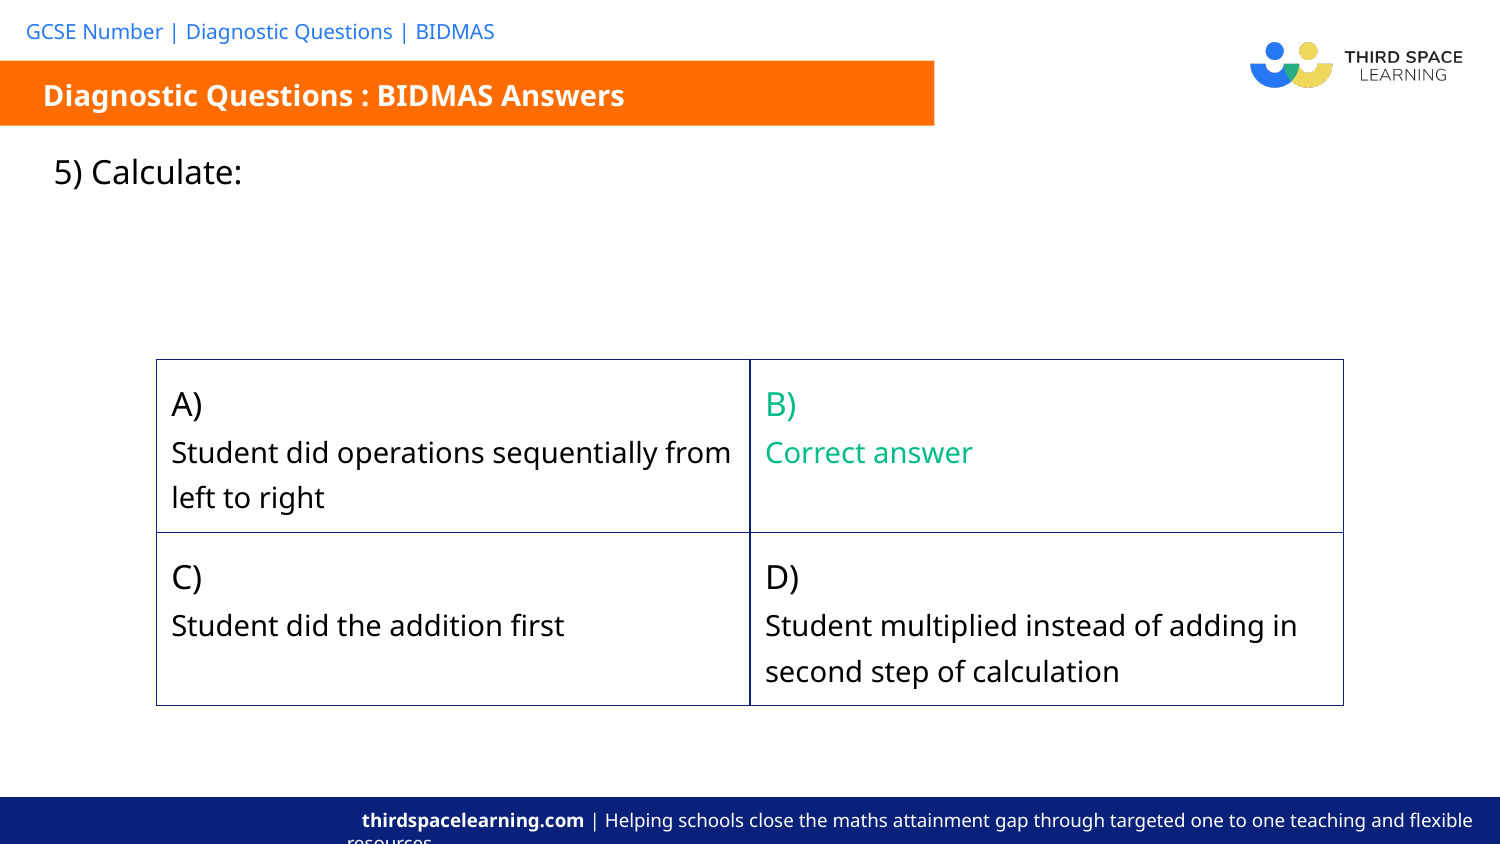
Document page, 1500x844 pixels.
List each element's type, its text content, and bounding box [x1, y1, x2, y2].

picture [1250, 33, 1465, 99]
text_box Diagnostic Questions : BIDMAS Answers [27, 61, 862, 127]
